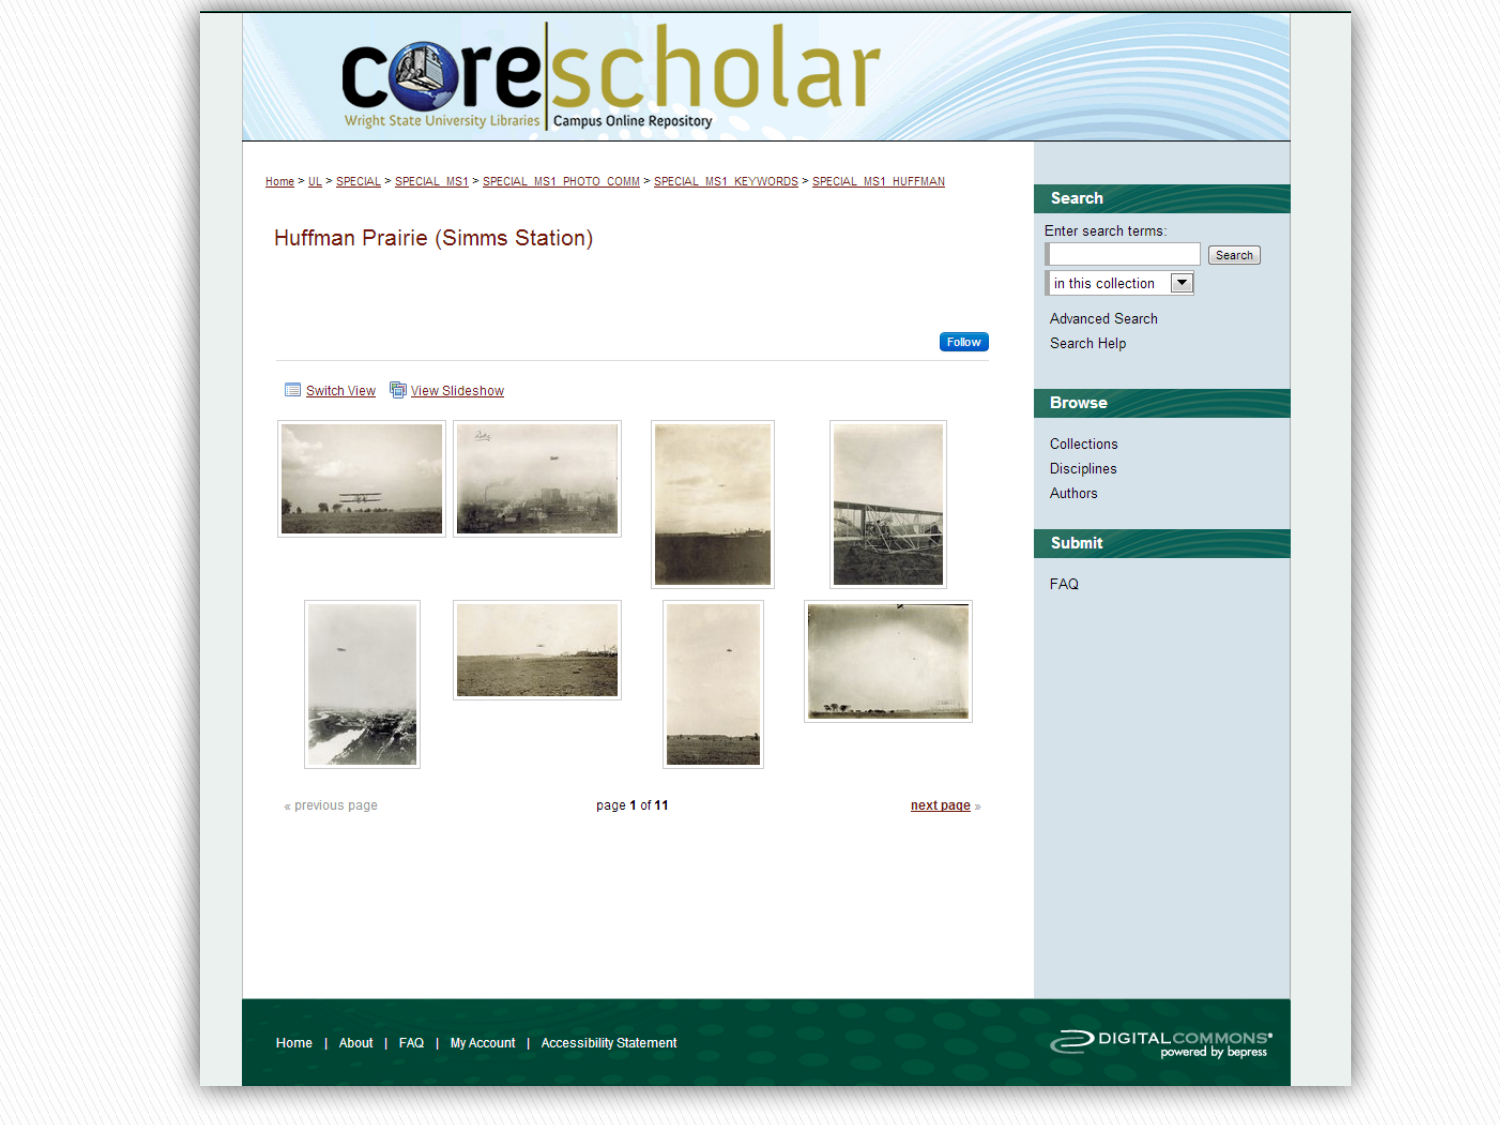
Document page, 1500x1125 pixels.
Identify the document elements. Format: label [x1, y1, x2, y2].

list [199, 11, 1352, 1087]
